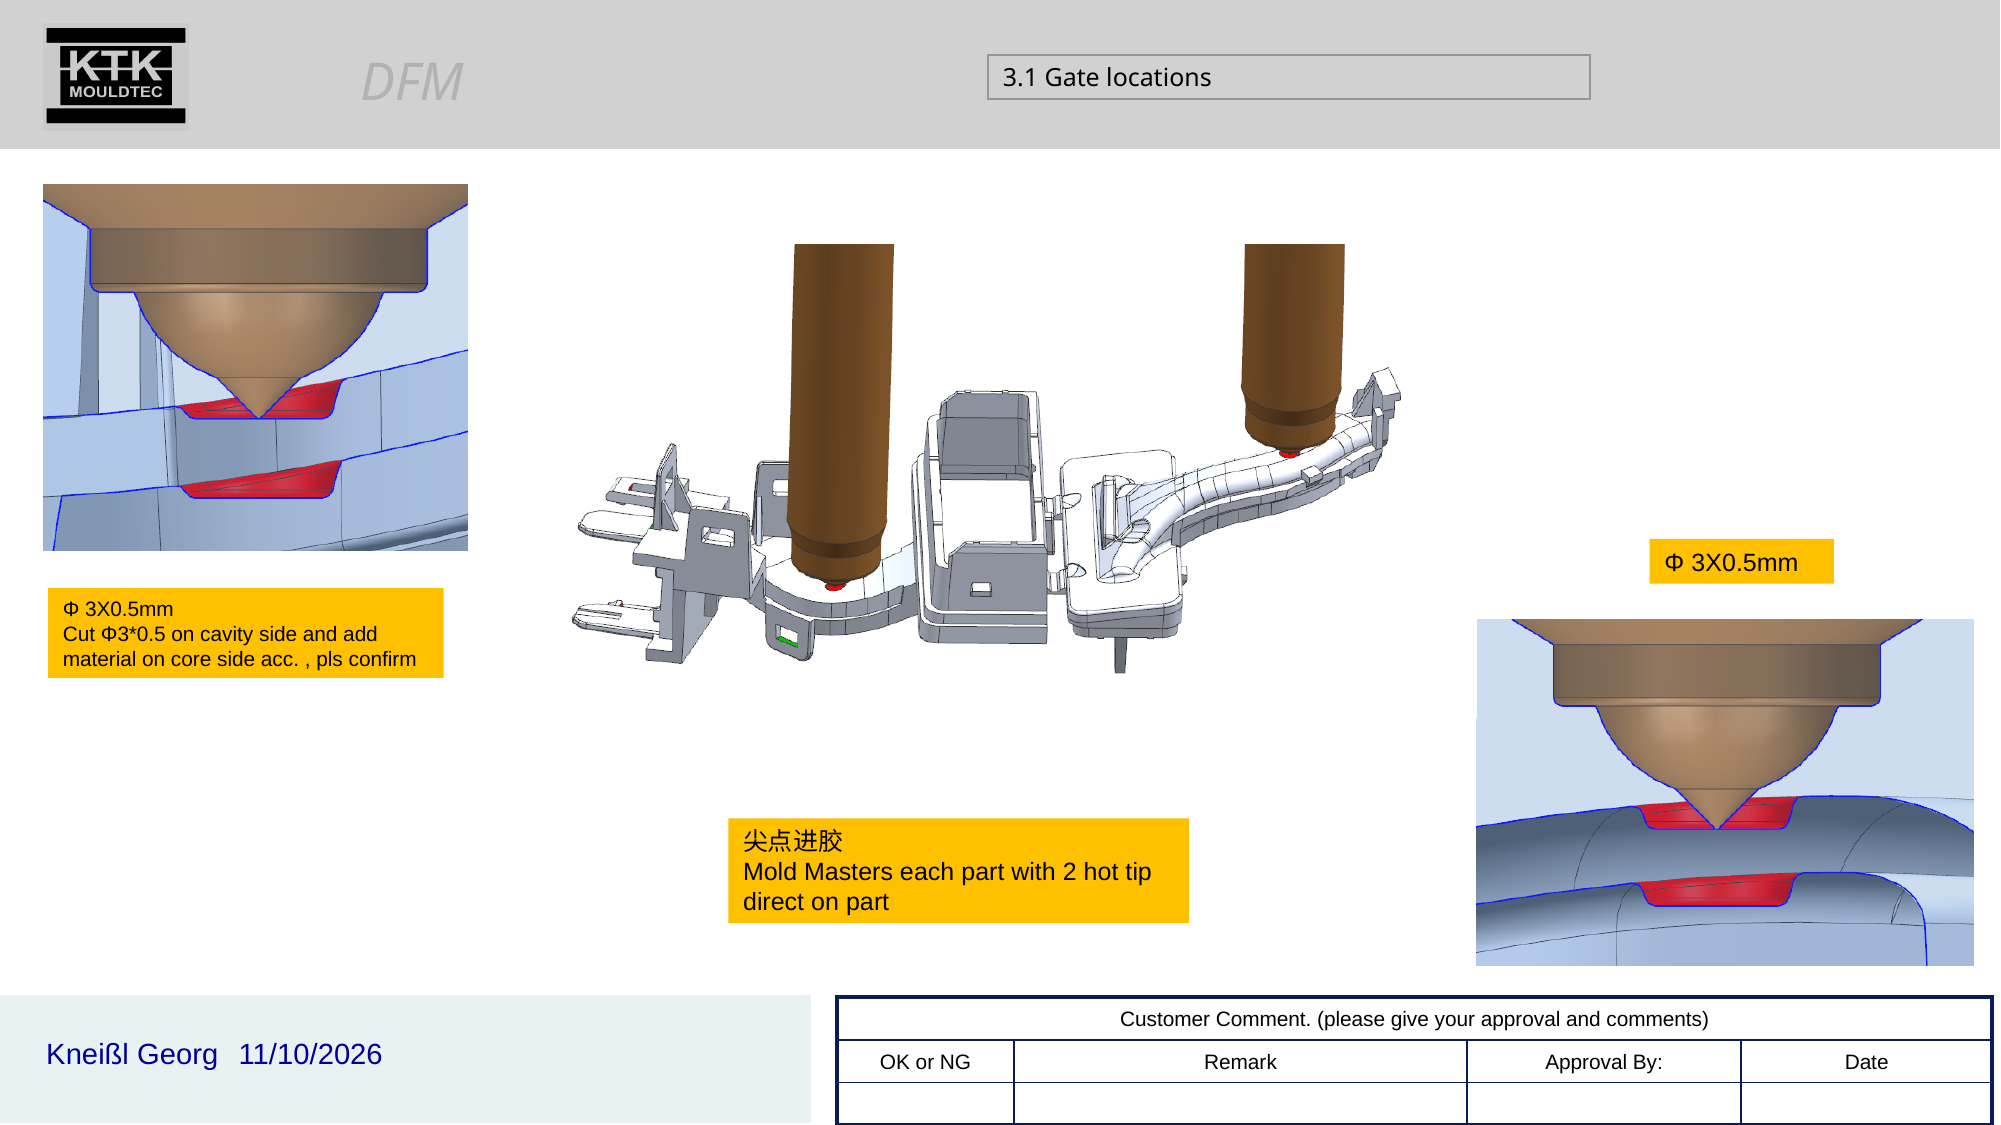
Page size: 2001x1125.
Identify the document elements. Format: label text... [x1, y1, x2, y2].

picture [42, 184, 468, 551]
text_box 3.1 Gate locations [988, 54, 1591, 100]
text_box Φ 3X0.5mm [1649, 538, 1834, 584]
picture [471, 244, 1975, 966]
text_box Φ 3X0.5mm Cut Φ3*0.5 on cavity side and add material on core side acc. , pls confirm [48, 588, 444, 678]
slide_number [188, 1027, 433, 1106]
text_box 尖点进胶 Mold Masters each part with 2 hot tip direct on part [728, 818, 1189, 923]
